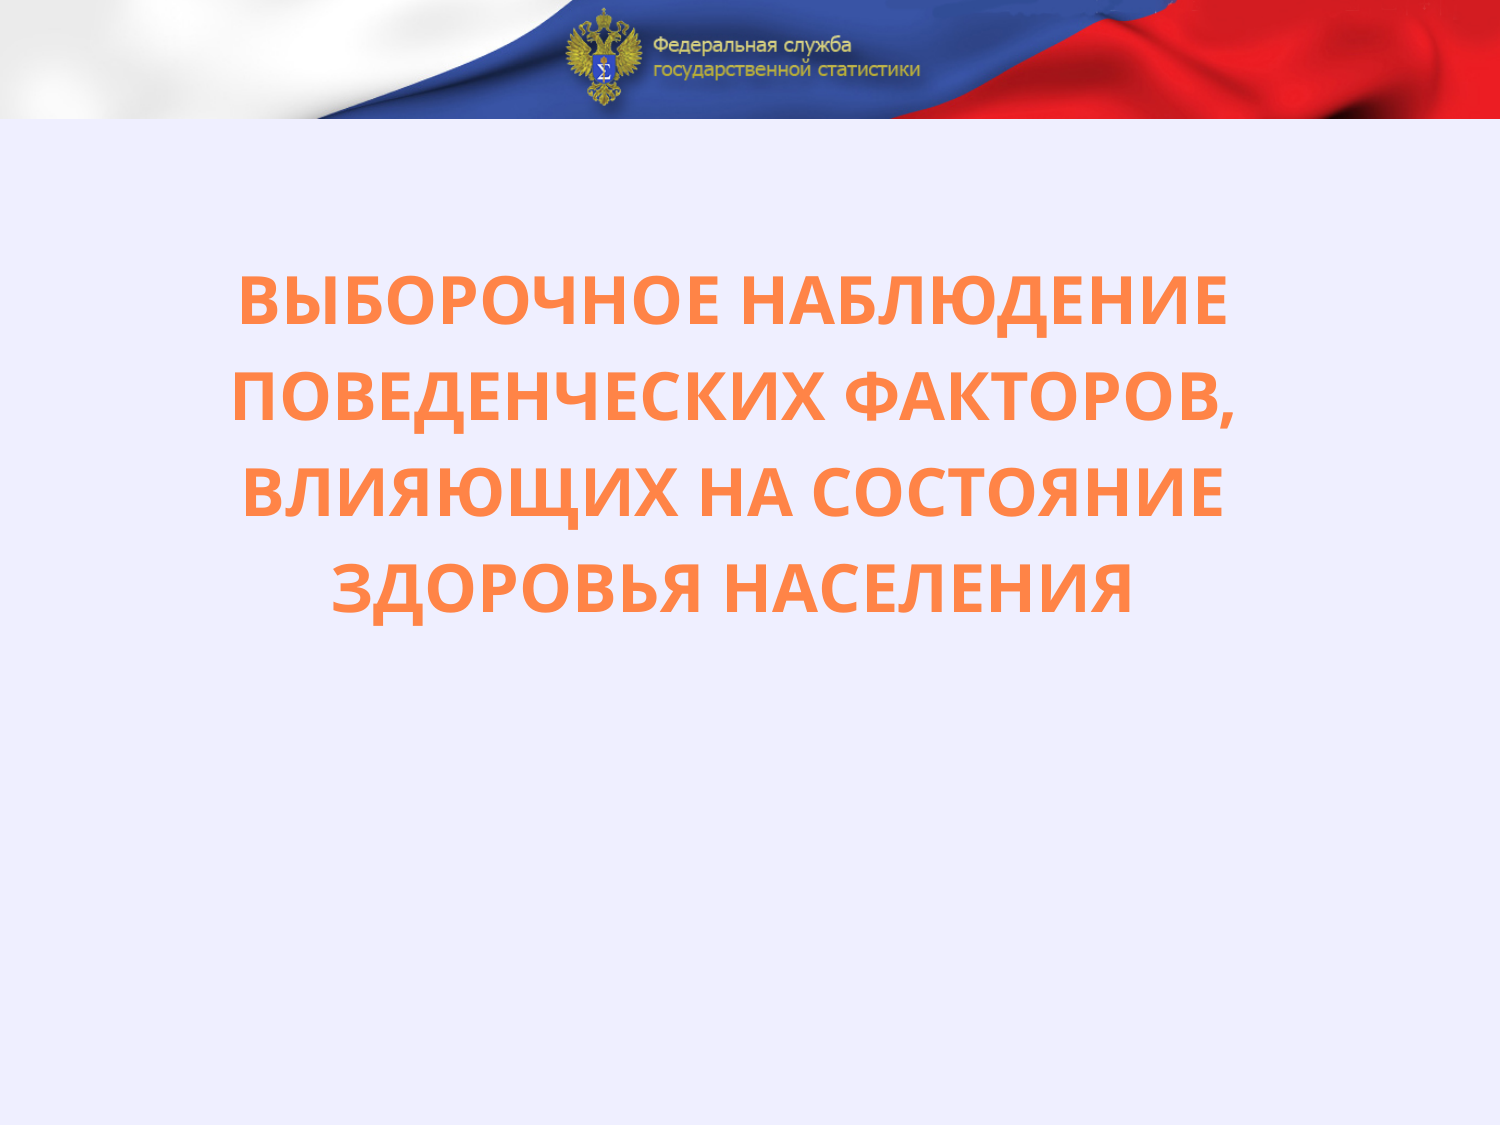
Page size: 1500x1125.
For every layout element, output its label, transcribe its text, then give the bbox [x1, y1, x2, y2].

picture [0, 0, 1500, 119]
text_box ВЫБОРОЧНОЕ НАБЛЮДЕНИЕ ПОВЕДЕНЧЕСКИХ ФАКТОРОВ, ВЛИЯЮЩИХ НА СОСТОЯНИЕ ЗДОРОВЬЯ НАСЕЛЕНИЯ [74, 234, 1393, 680]
